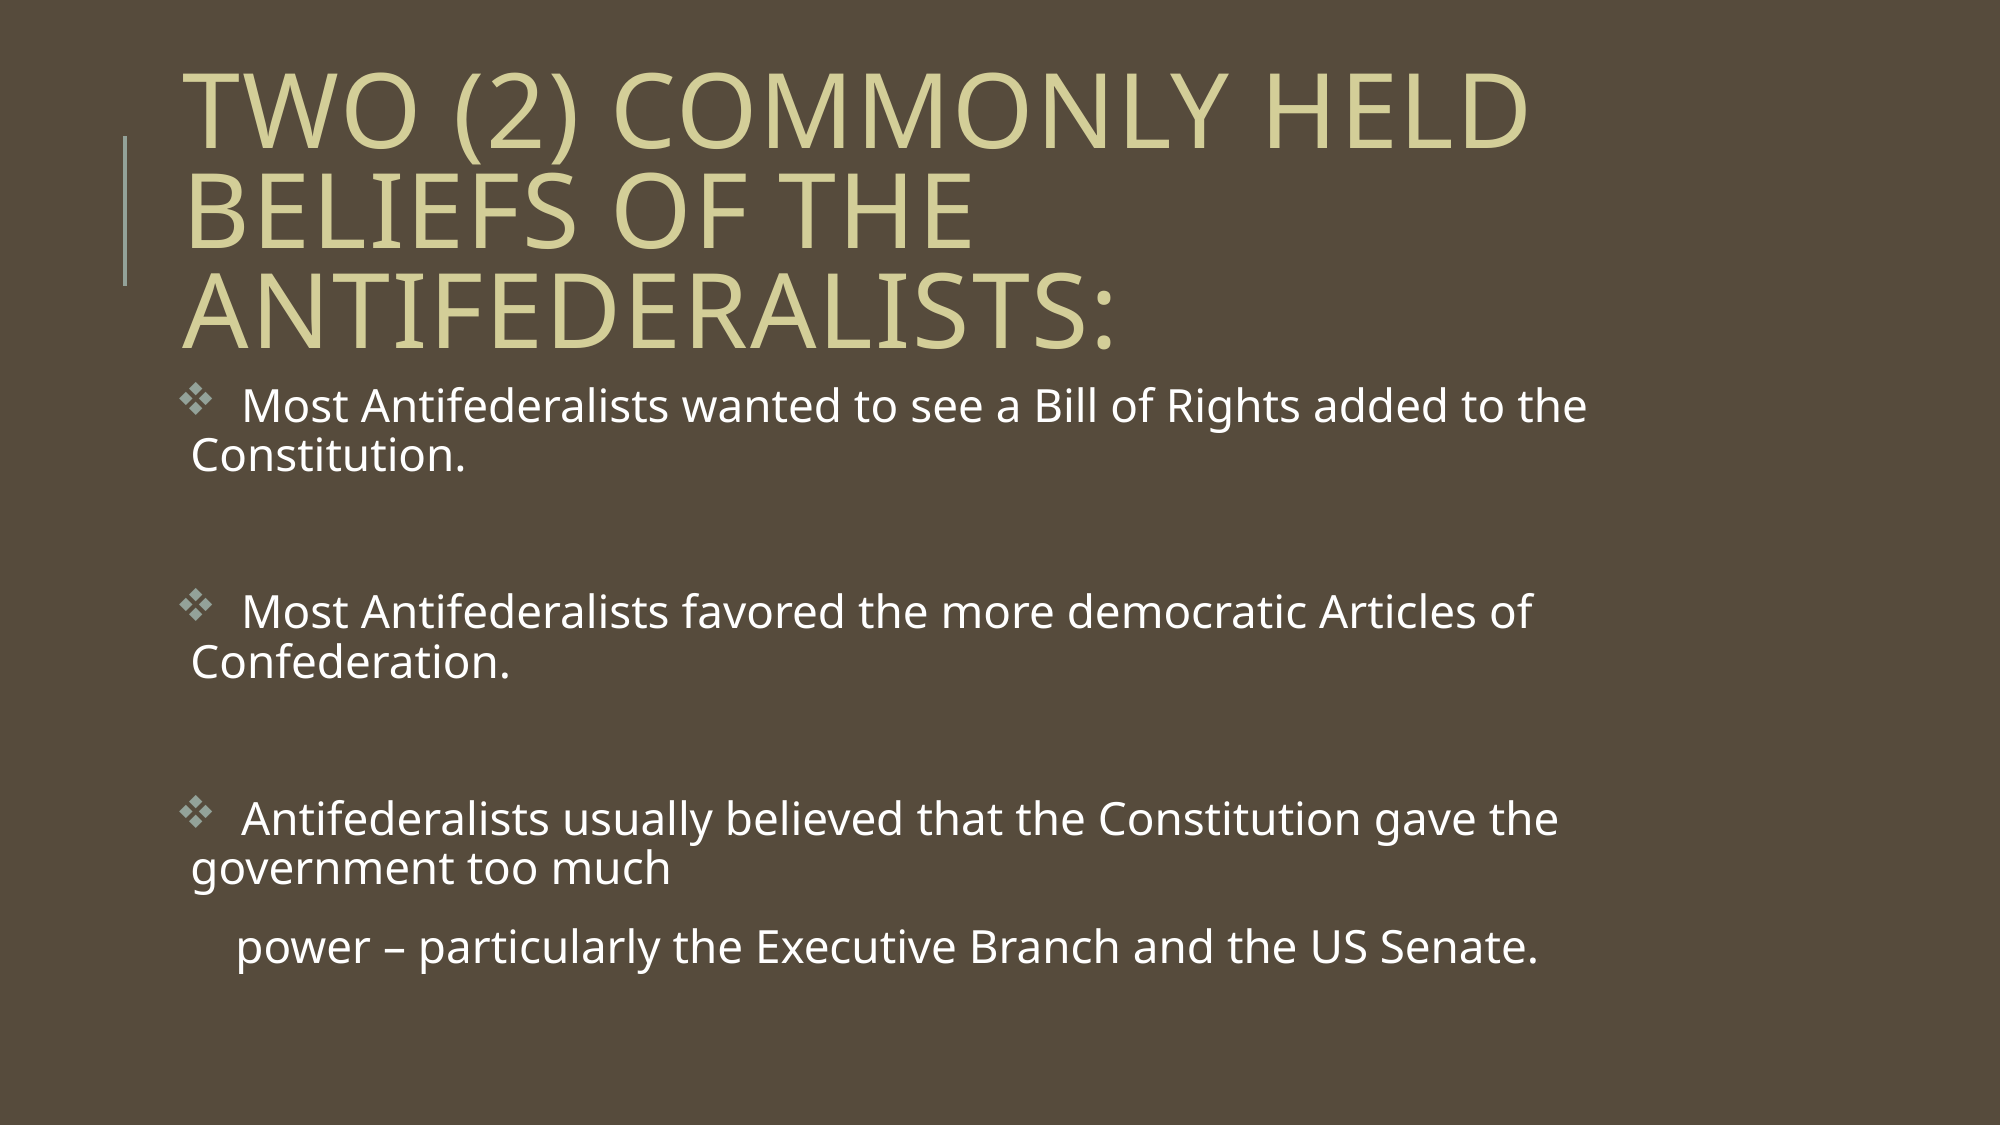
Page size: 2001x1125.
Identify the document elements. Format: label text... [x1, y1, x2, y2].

title Two (2) Commonly Held Beliefs of the antifederalists: [168, 96, 1763, 342]
list Most Antifederalists wanted to see a Bill of Rights added to the Constitution. Most Antifederalists favored the more democratic Articles of Confederation. Antifederalists usually believed that the Constitution gave the government too much power – particularly the Executive Branch and the US Senate. [168, 375, 1763, 1035]
